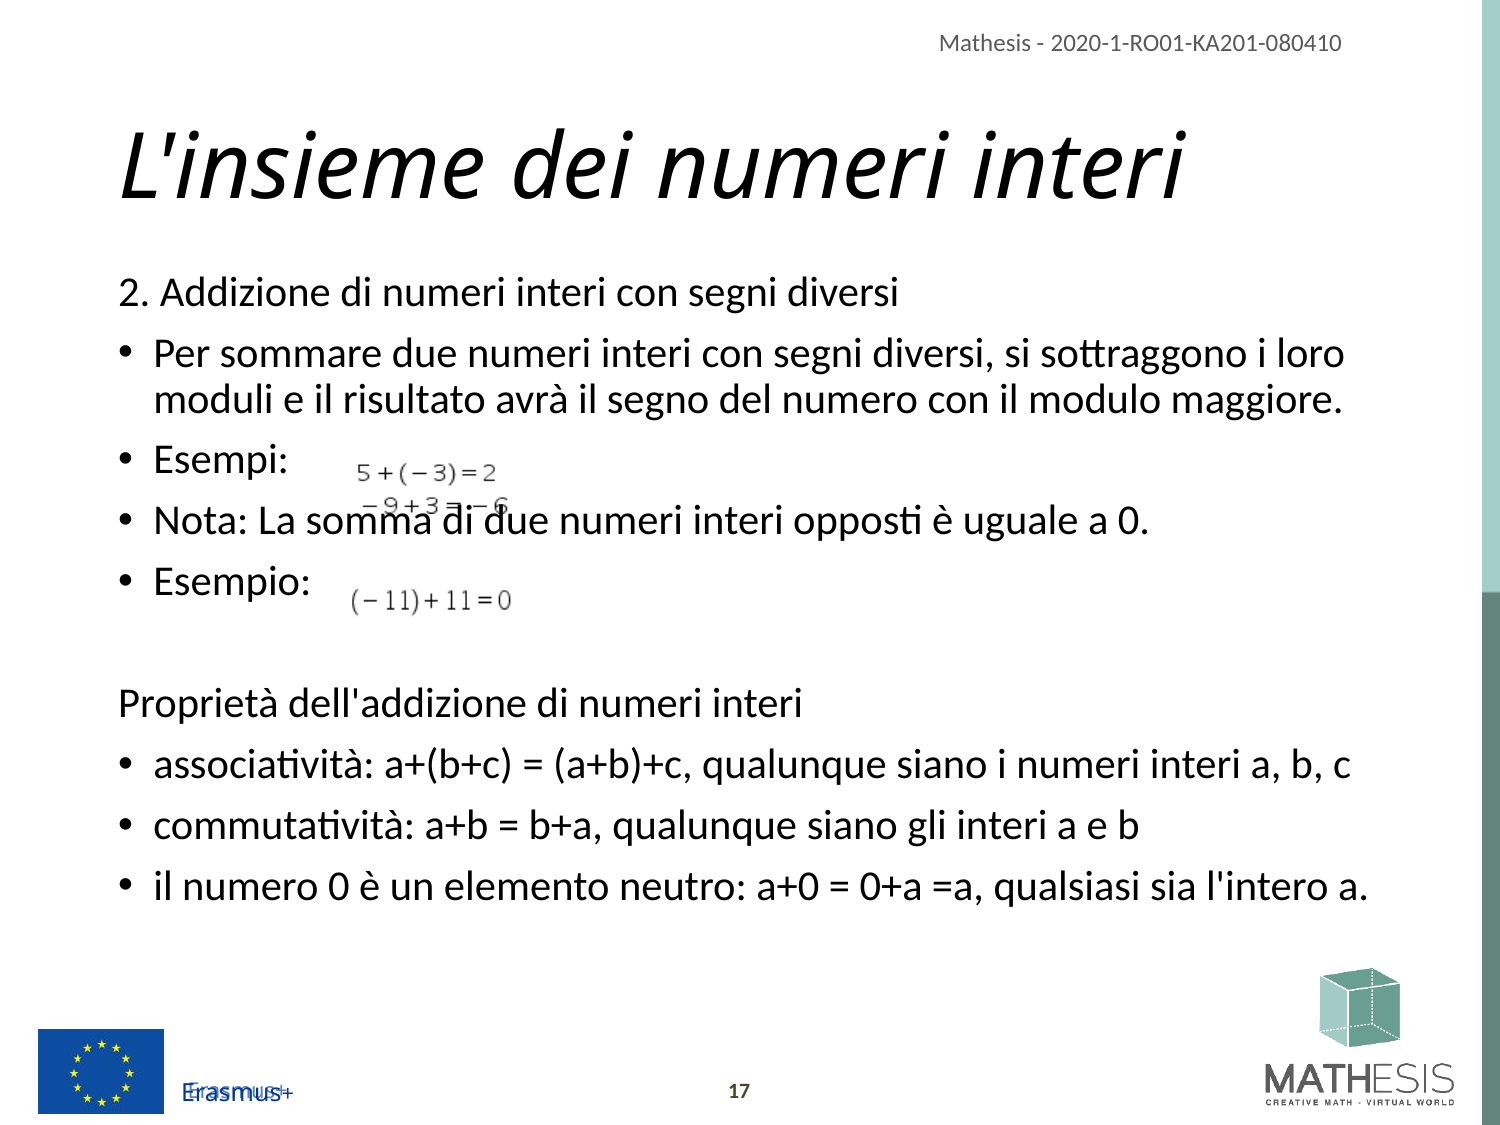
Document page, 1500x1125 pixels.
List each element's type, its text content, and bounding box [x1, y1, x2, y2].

title L'insieme dei numeri interi [103, 59, 1397, 262]
list 2. Addizione di numeri interi con segni diversi Per sommare due numeri interi con segni diversi, si sottraggono i loro moduli e il risultato avrà il segno del numero con il modulo maggiore. Esempi: Nota: La somma di due numeri interi opposti è uguale a 0. Esempio: Proprietà dell'addizione di numeri interi associatività: a+(b+c) = (a+b)+c, qualunque siano i numeri interi a, b, c commutatività: a+b = b+a, qualunque siano gli interi a e b il numero 0 è un elemento neutro: a+0 = 0+a =a, qualsiasi sia l'intero a. [103, 262, 1397, 1014]
picture [351, 589, 512, 631]
picture [357, 462, 509, 514]
picture [38, 1029, 164, 1114]
